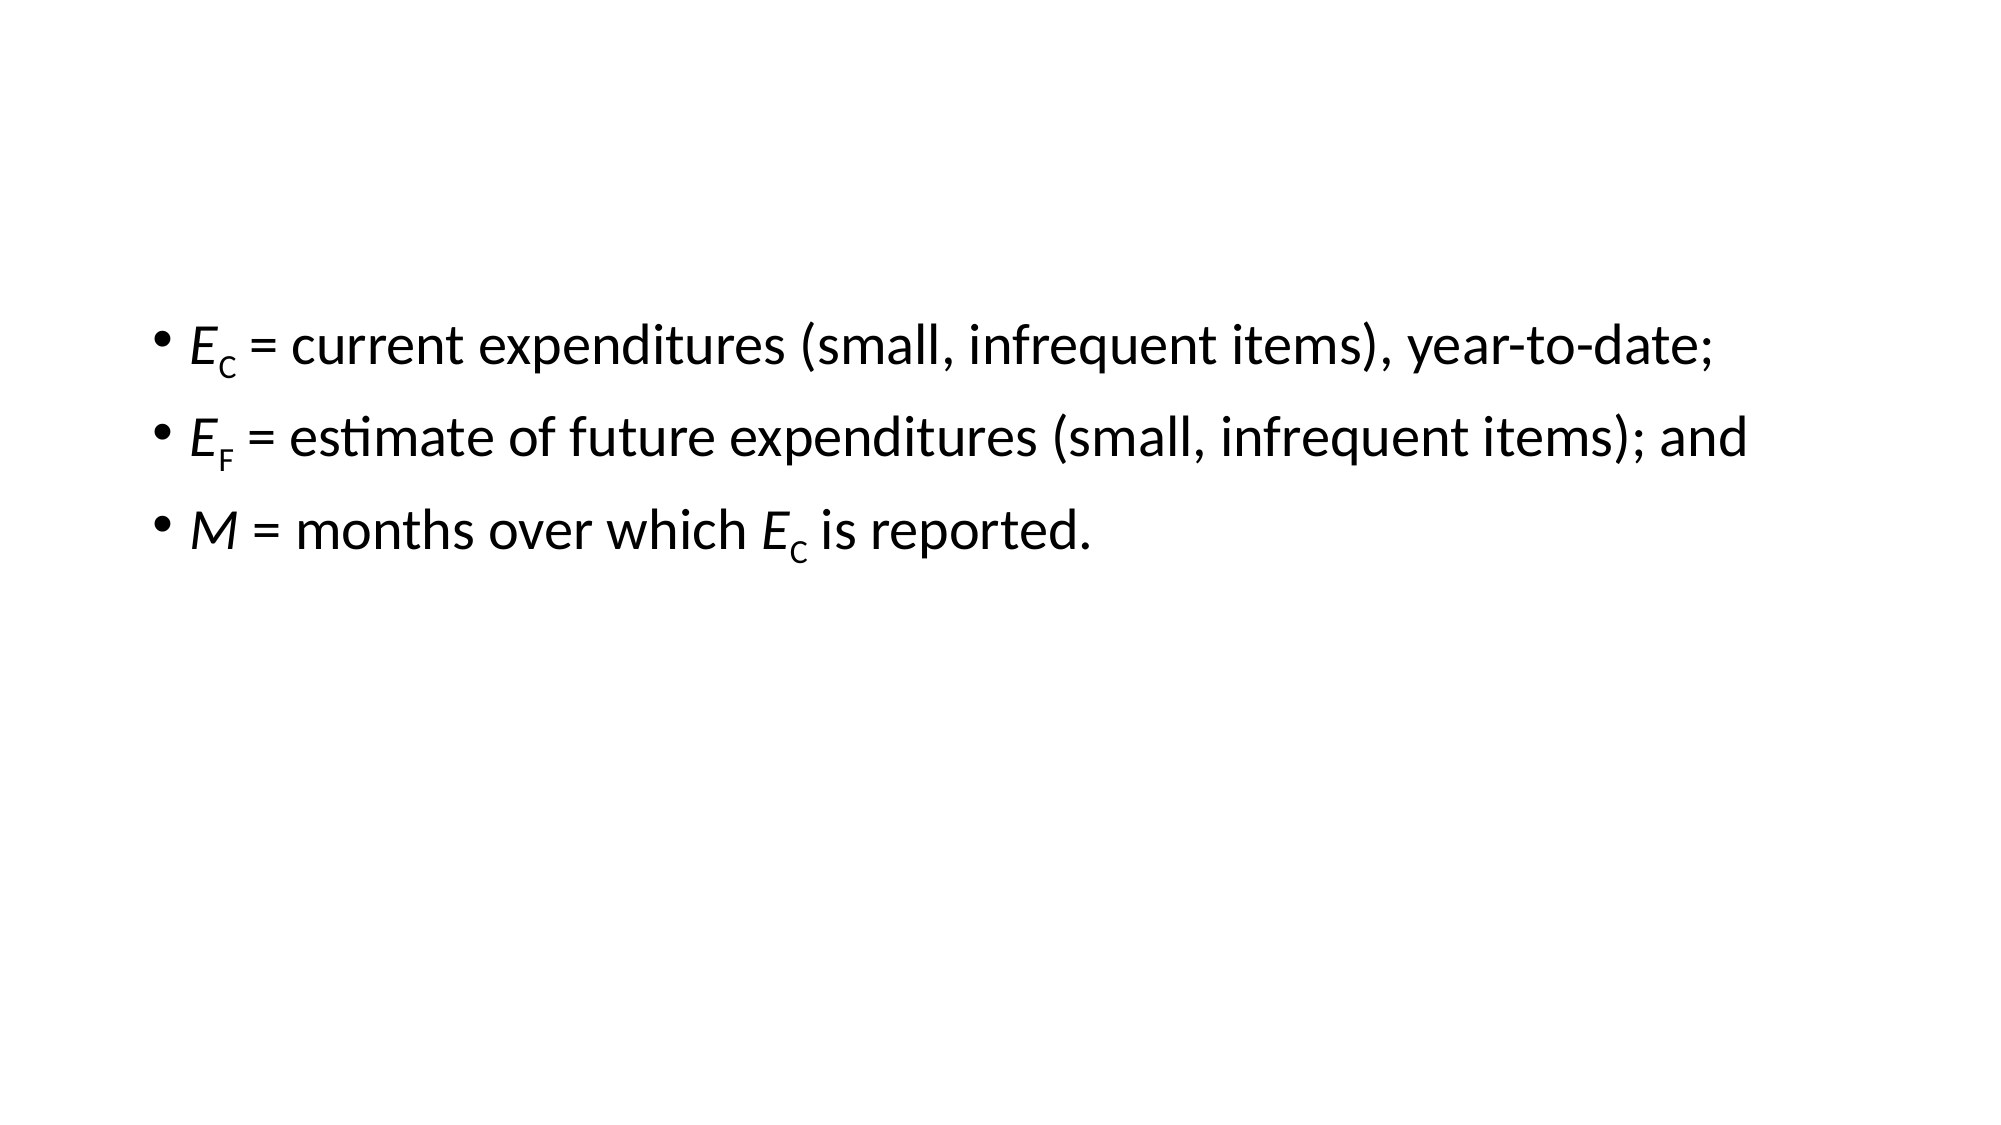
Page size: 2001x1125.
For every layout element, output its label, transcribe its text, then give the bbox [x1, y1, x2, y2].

list EC = current expenditures (small, infrequent items), year-to-date; EF = estimate of future expenditures (small, infrequent items); and M = months over which EC is reported. [137, 299, 1863, 1014]
